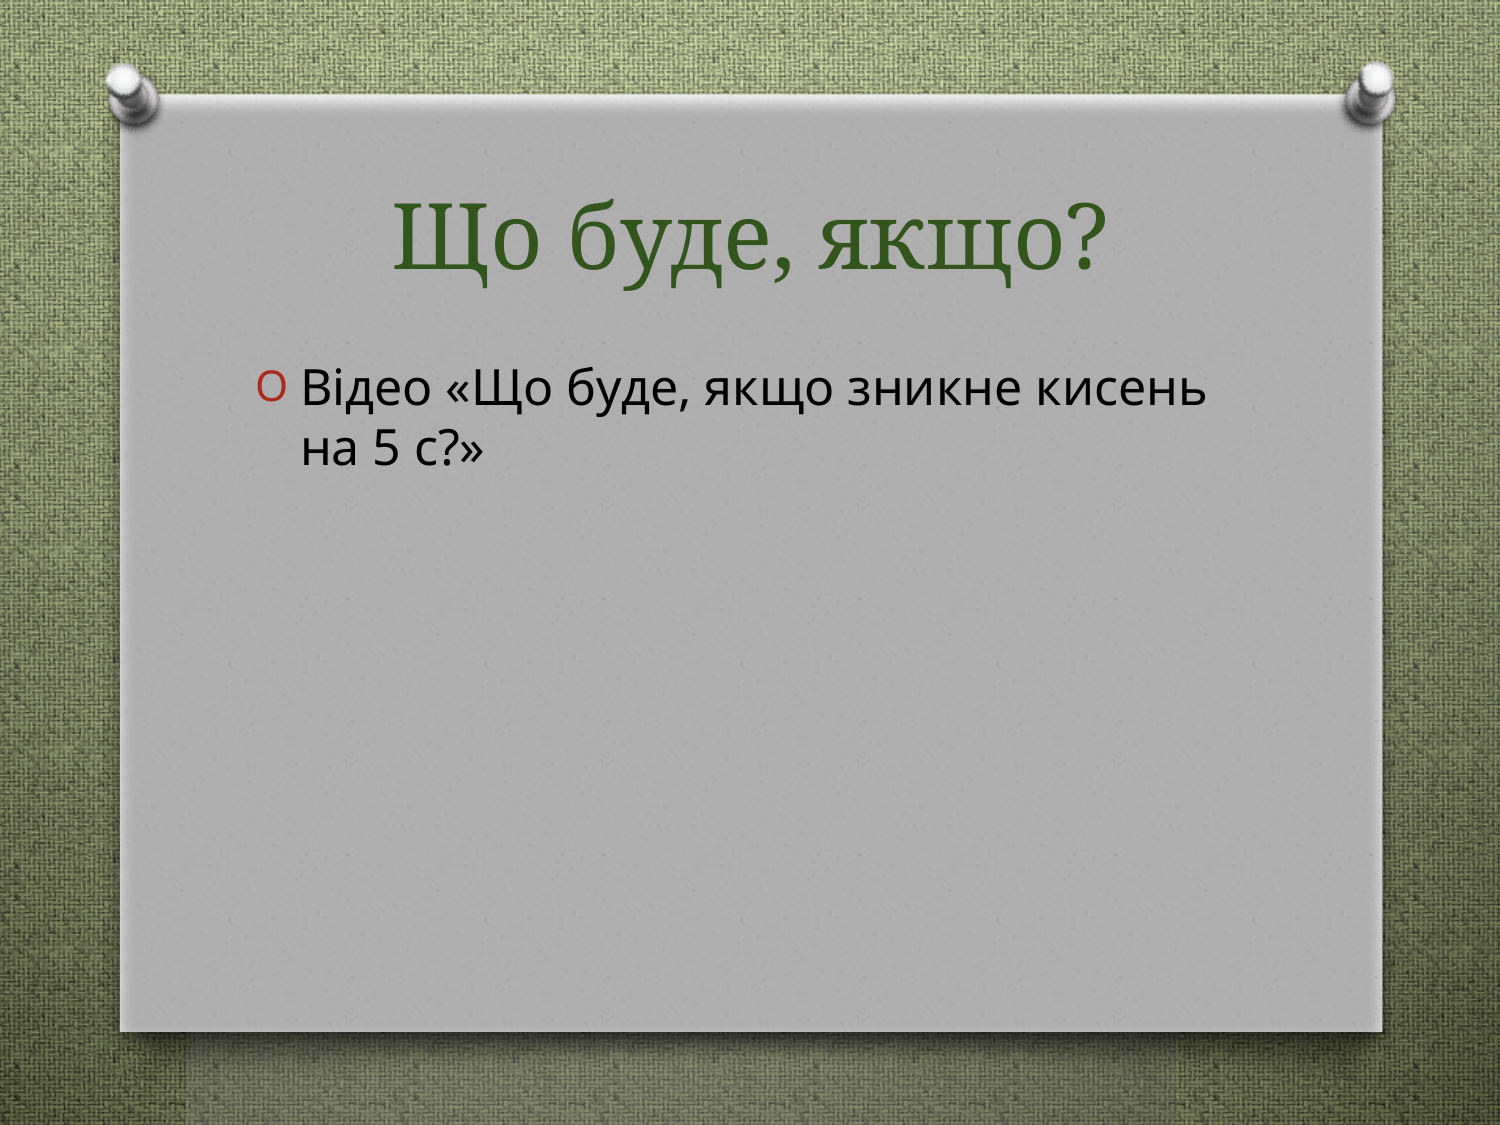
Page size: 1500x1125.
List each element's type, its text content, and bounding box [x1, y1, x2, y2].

title Що буде, якщо? [179, 134, 1323, 332]
picture [74, 31, 198, 153]
picture [1318, 35, 1438, 156]
list Відео «Що буде, якщо зникне кисень на 5 с?» [240, 347, 1257, 939]
